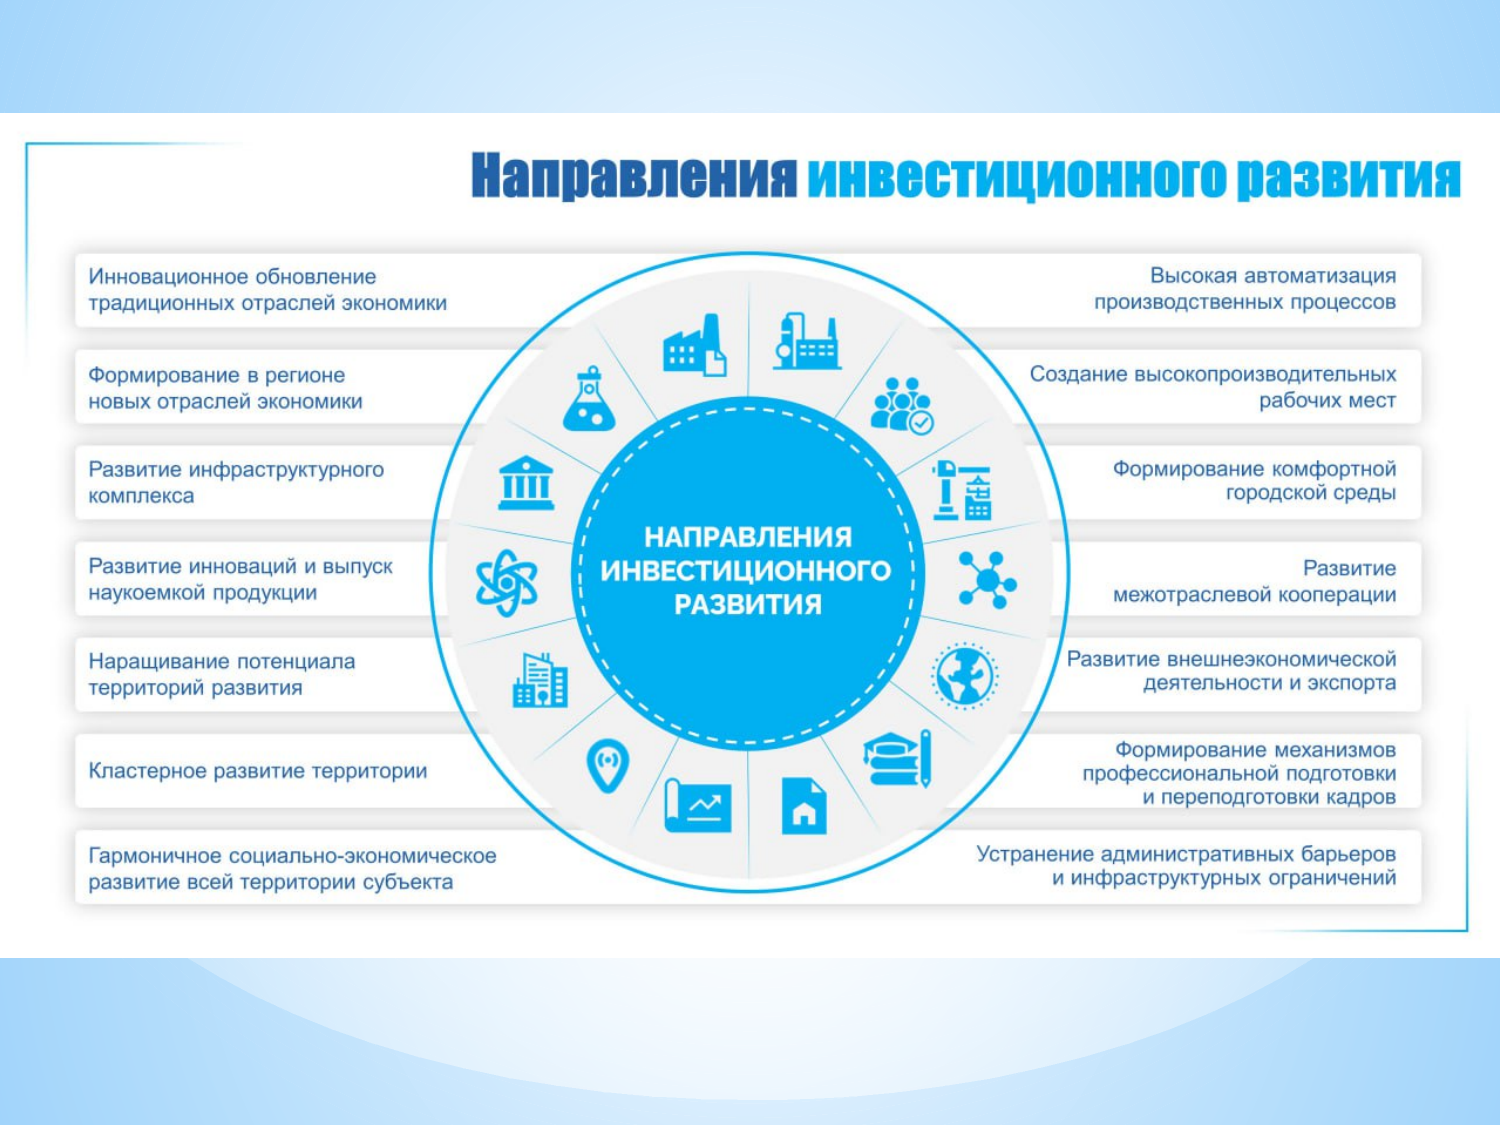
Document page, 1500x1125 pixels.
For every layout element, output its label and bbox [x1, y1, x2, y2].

picture [0, 113, 1500, 958]
